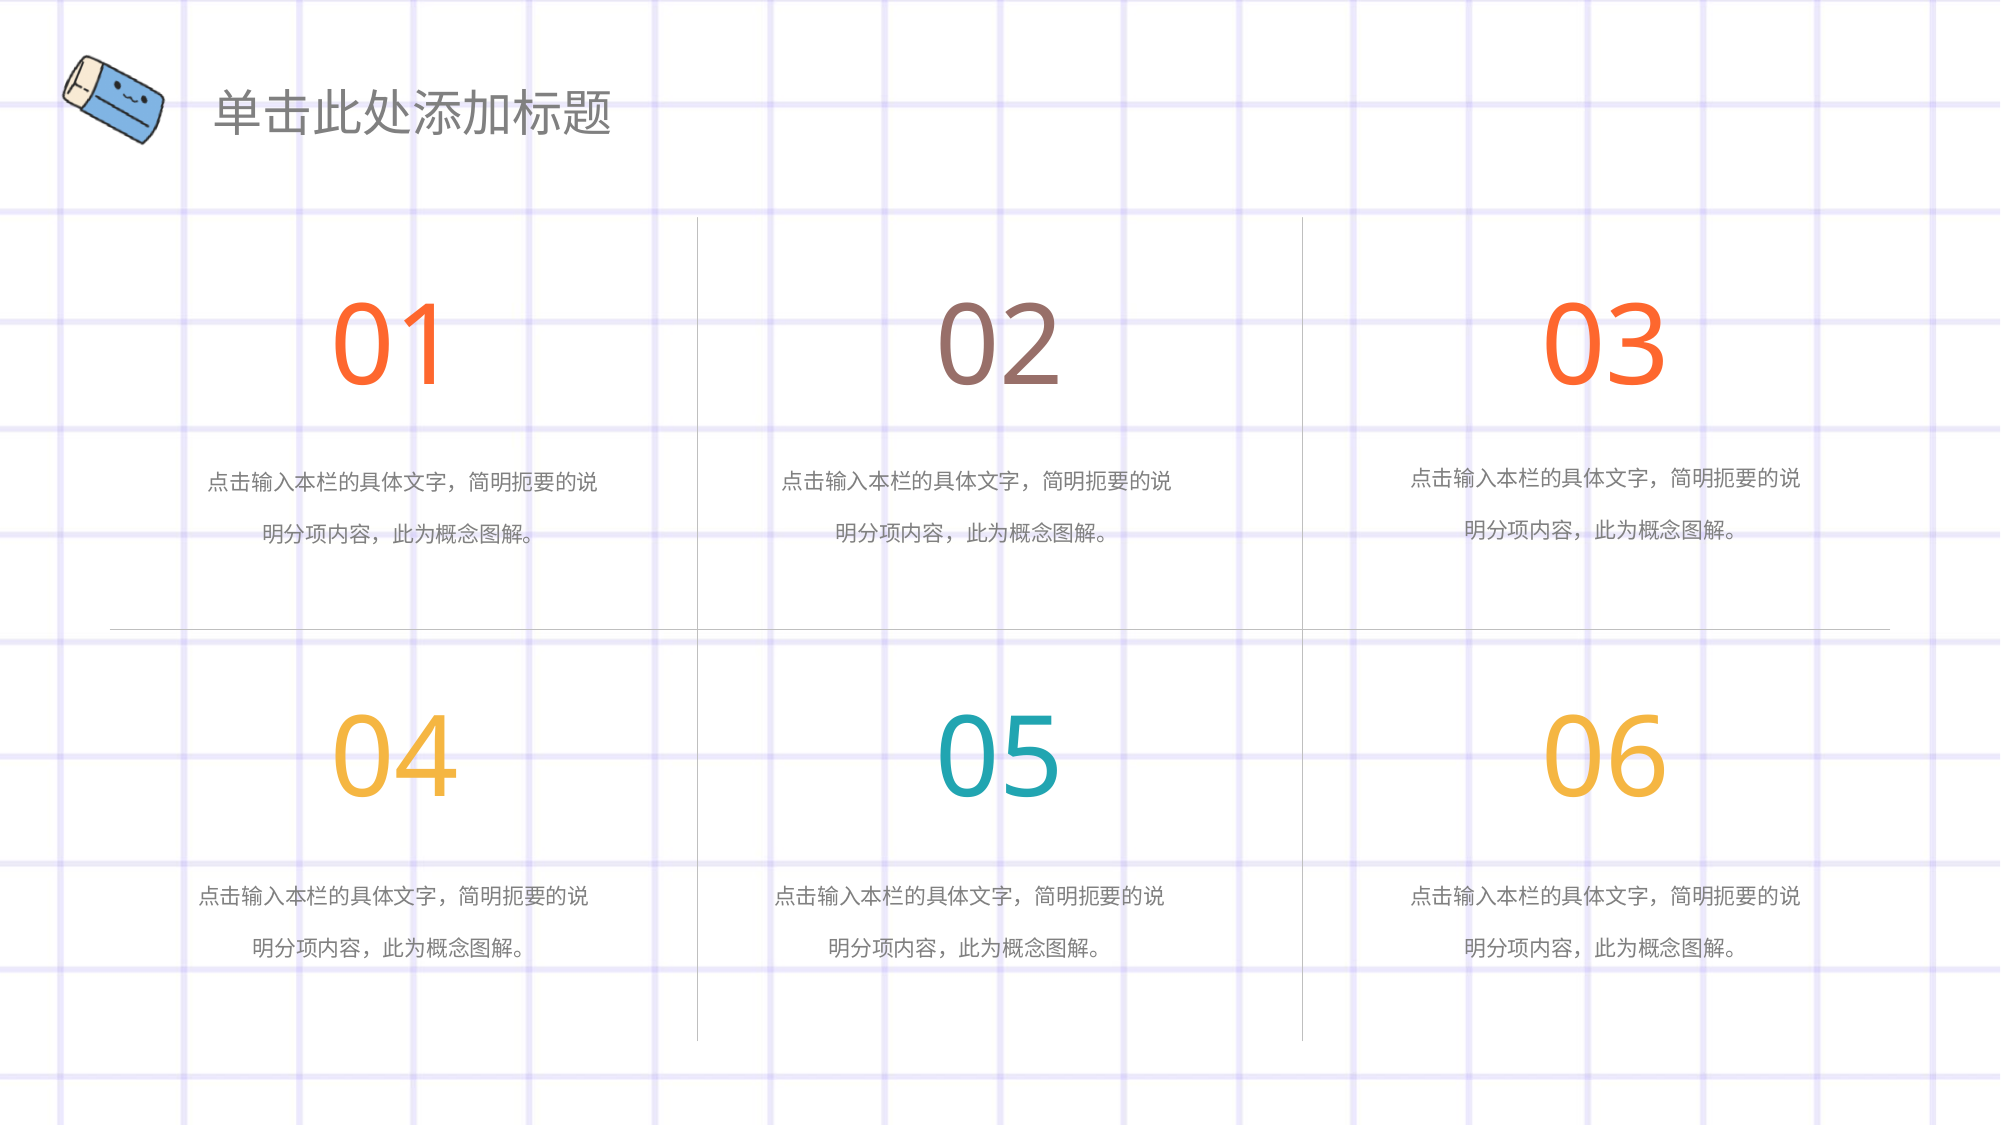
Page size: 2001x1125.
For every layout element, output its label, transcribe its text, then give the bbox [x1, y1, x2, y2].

text_box 05 [873, 676, 1127, 827]
text_box 点击输入本栏的具体文字，简明扼要的说明分项内容，此为概念图解。 [756, 836, 1184, 982]
text_box 点击输入本栏的具体文字，简明扼要的说明分项内容，此为概念图解。 [1391, 418, 1820, 563]
text_box 06 [1479, 676, 1732, 827]
text_box 点击输入本栏的具体文字，简明扼要的说明分项内容，此为概念图解。 [1391, 836, 1820, 982]
text_box 点击输入本栏的具体文字，简明扼要的说明分项内容，此为概念图解。 [189, 422, 618, 568]
text_box 点击输入本栏的具体文字，简明扼要的说明分项内容，此为概念图解。 [763, 421, 1192, 566]
text_box 单击此处添加标题 [197, 69, 640, 154]
picture [0, 0, 2001, 1125]
text_box 03 [1479, 264, 1732, 415]
text_box 01 [268, 264, 521, 415]
text_box 04 [268, 676, 521, 827]
text_box 02 [873, 264, 1127, 415]
text_box 点击输入本栏的具体文字，简明扼要的说明分项内容，此为概念图解。 [180, 836, 608, 982]
